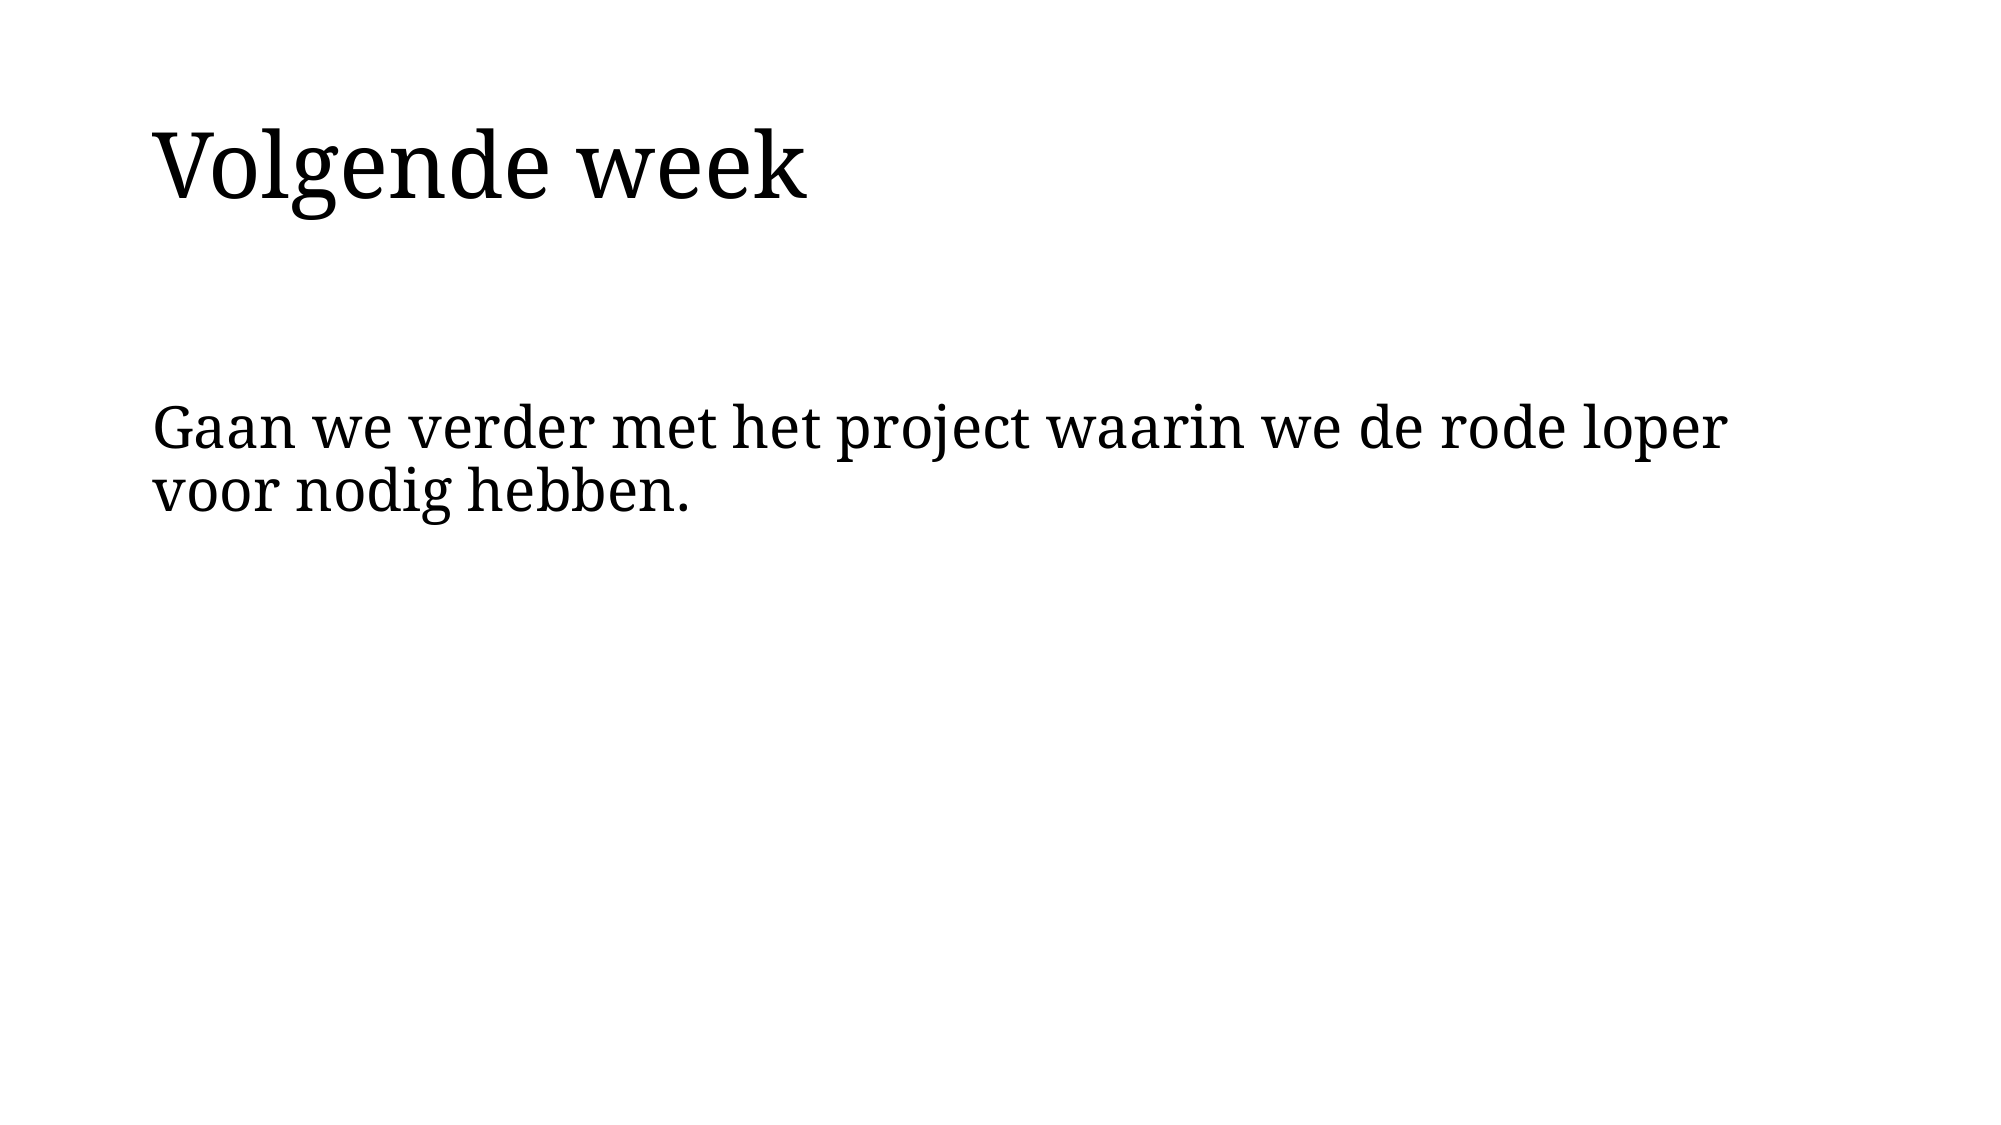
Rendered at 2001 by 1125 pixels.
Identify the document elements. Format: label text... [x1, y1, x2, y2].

list Gaan we verder met het project waarin we de rode loper voor nodig hebben. [137, 299, 1863, 1014]
title Volgende week [137, 59, 1863, 278]
